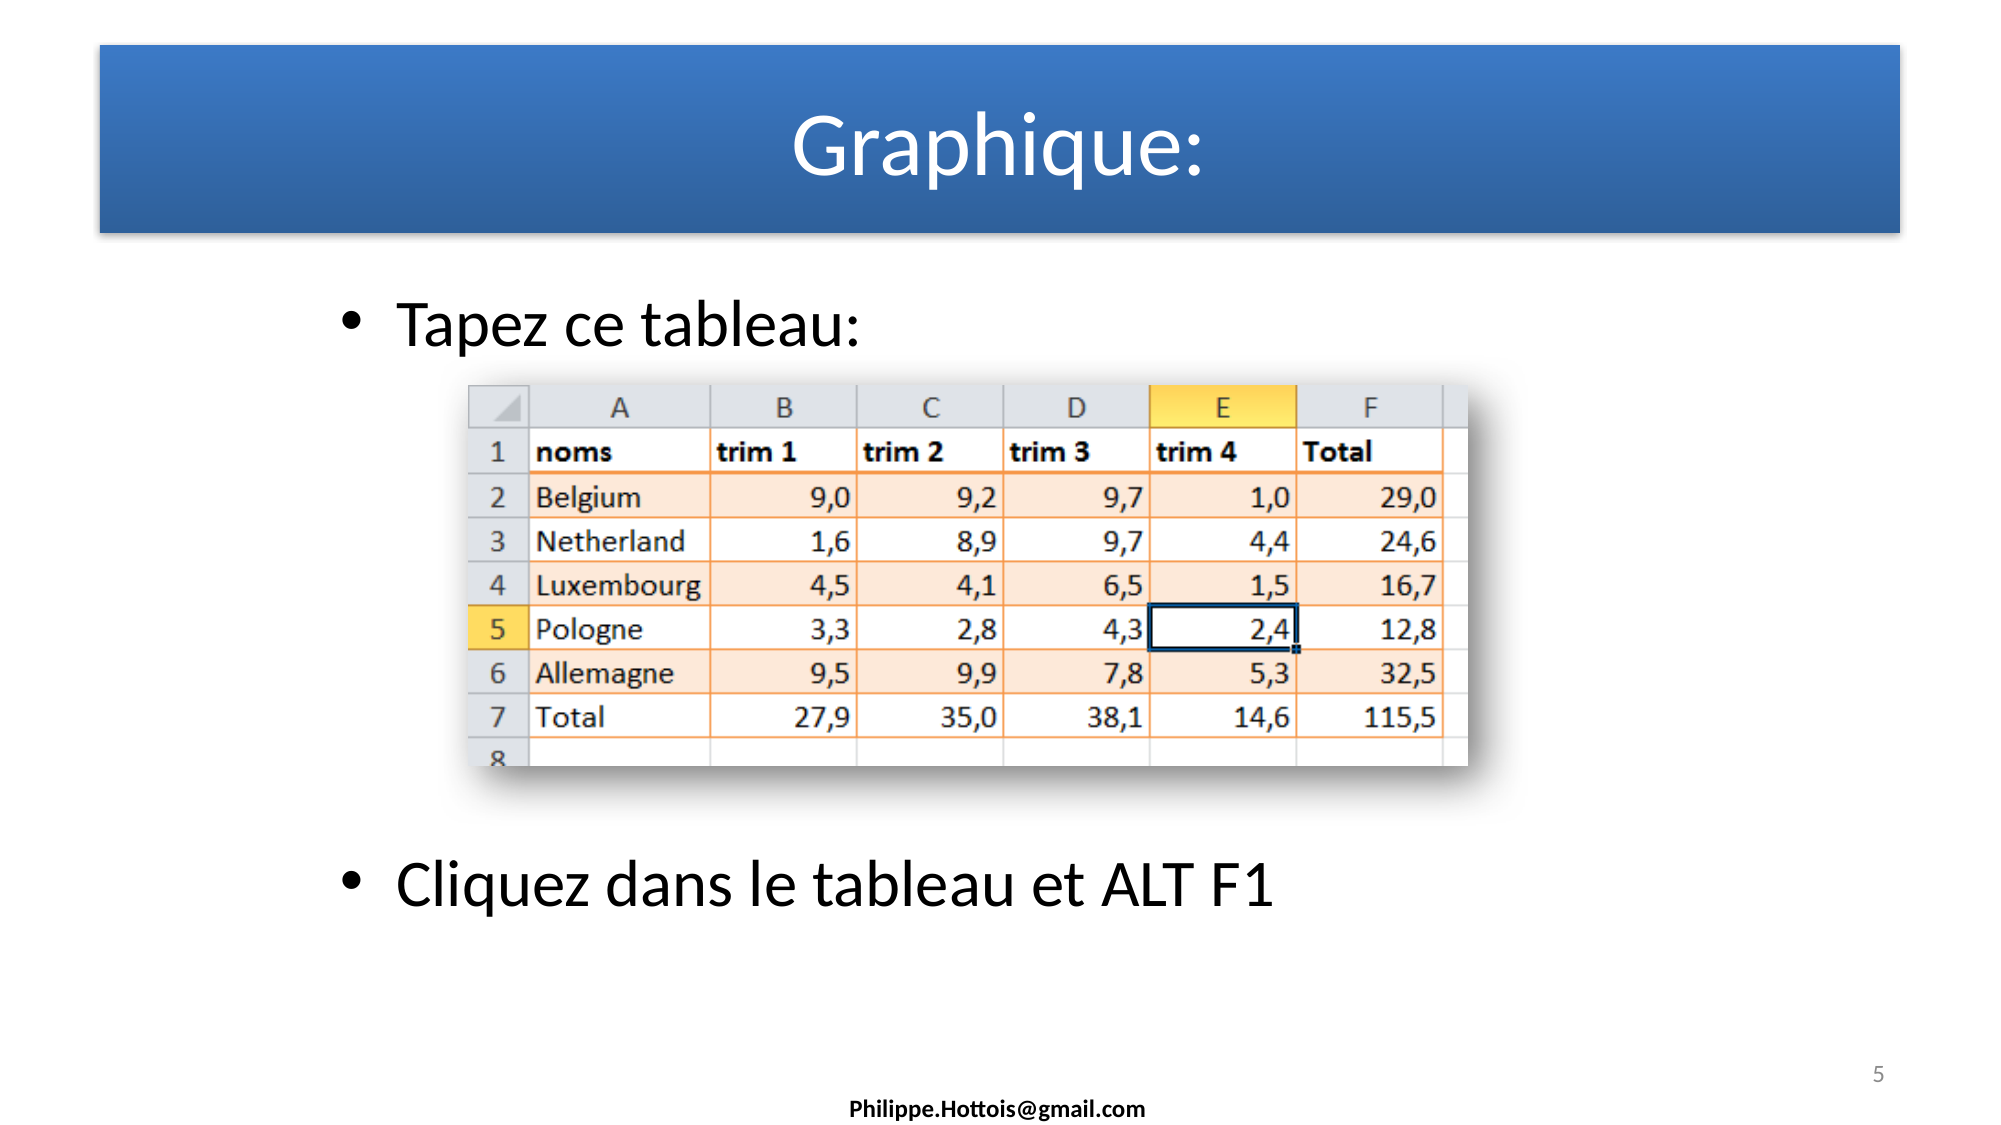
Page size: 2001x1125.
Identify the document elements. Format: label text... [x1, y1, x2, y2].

picture [468, 385, 1468, 767]
slide_number 5 [1433, 1042, 1900, 1103]
list Tapez ce tableau: Cliquez dans le tableau et ALT F1 [324, 272, 1675, 1015]
title Graphique: [99, 45, 1900, 233]
